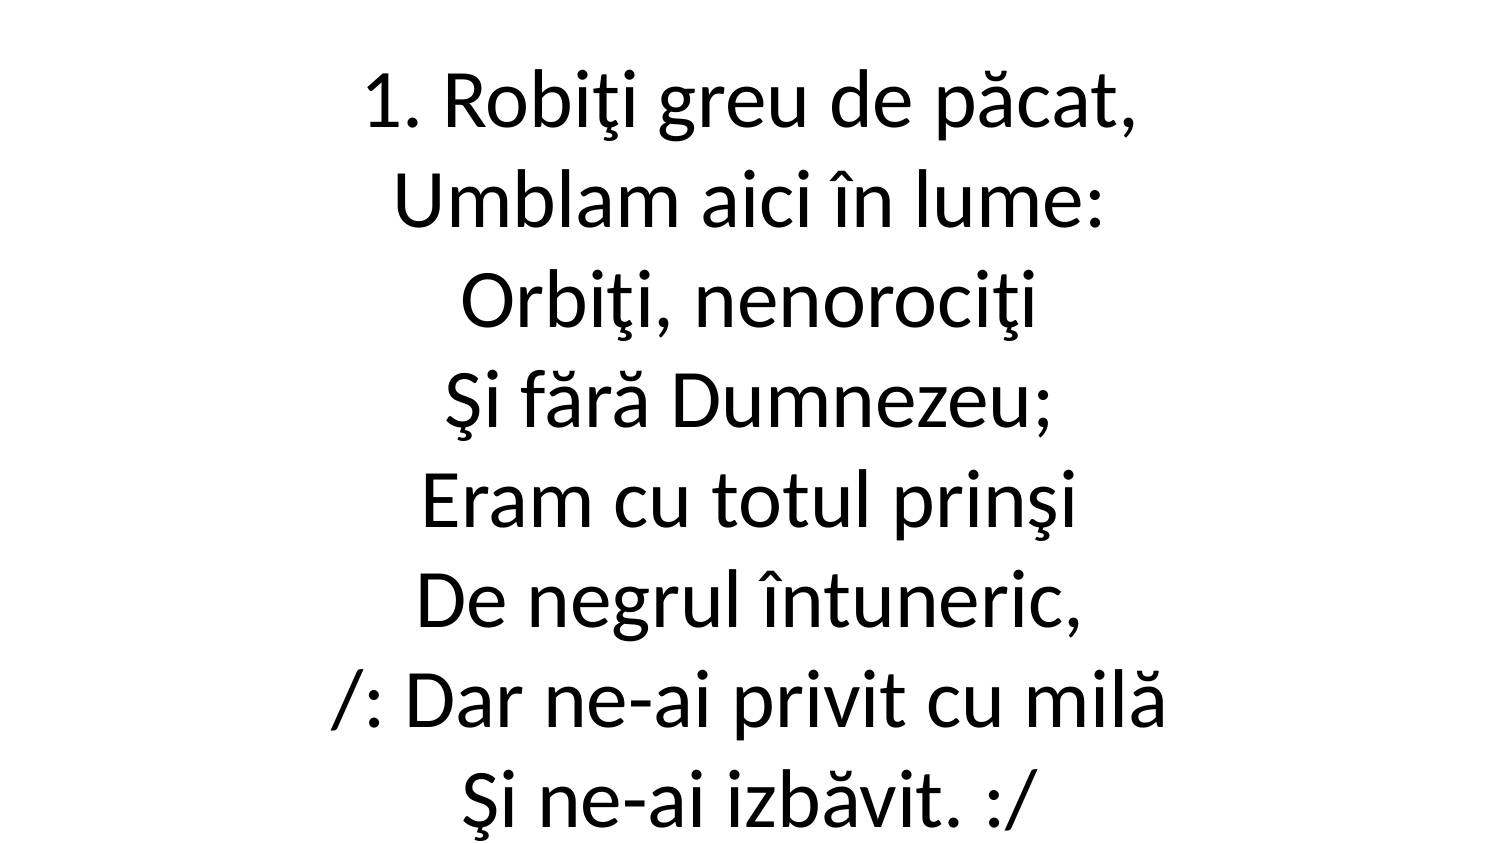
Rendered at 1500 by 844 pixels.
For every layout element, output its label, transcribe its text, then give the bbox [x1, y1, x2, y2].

text_box 1. Robiţi greu de păcat, Umblam aici în lume: Orbiţi, nenorociţi Şi fără Dumnezeu; Eram cu totul prinşi De negrul întuneric, /: Dar ne-ai privit cu milă Şi ne-ai izbăvit. :/ [316, 0, 1184, 844]
